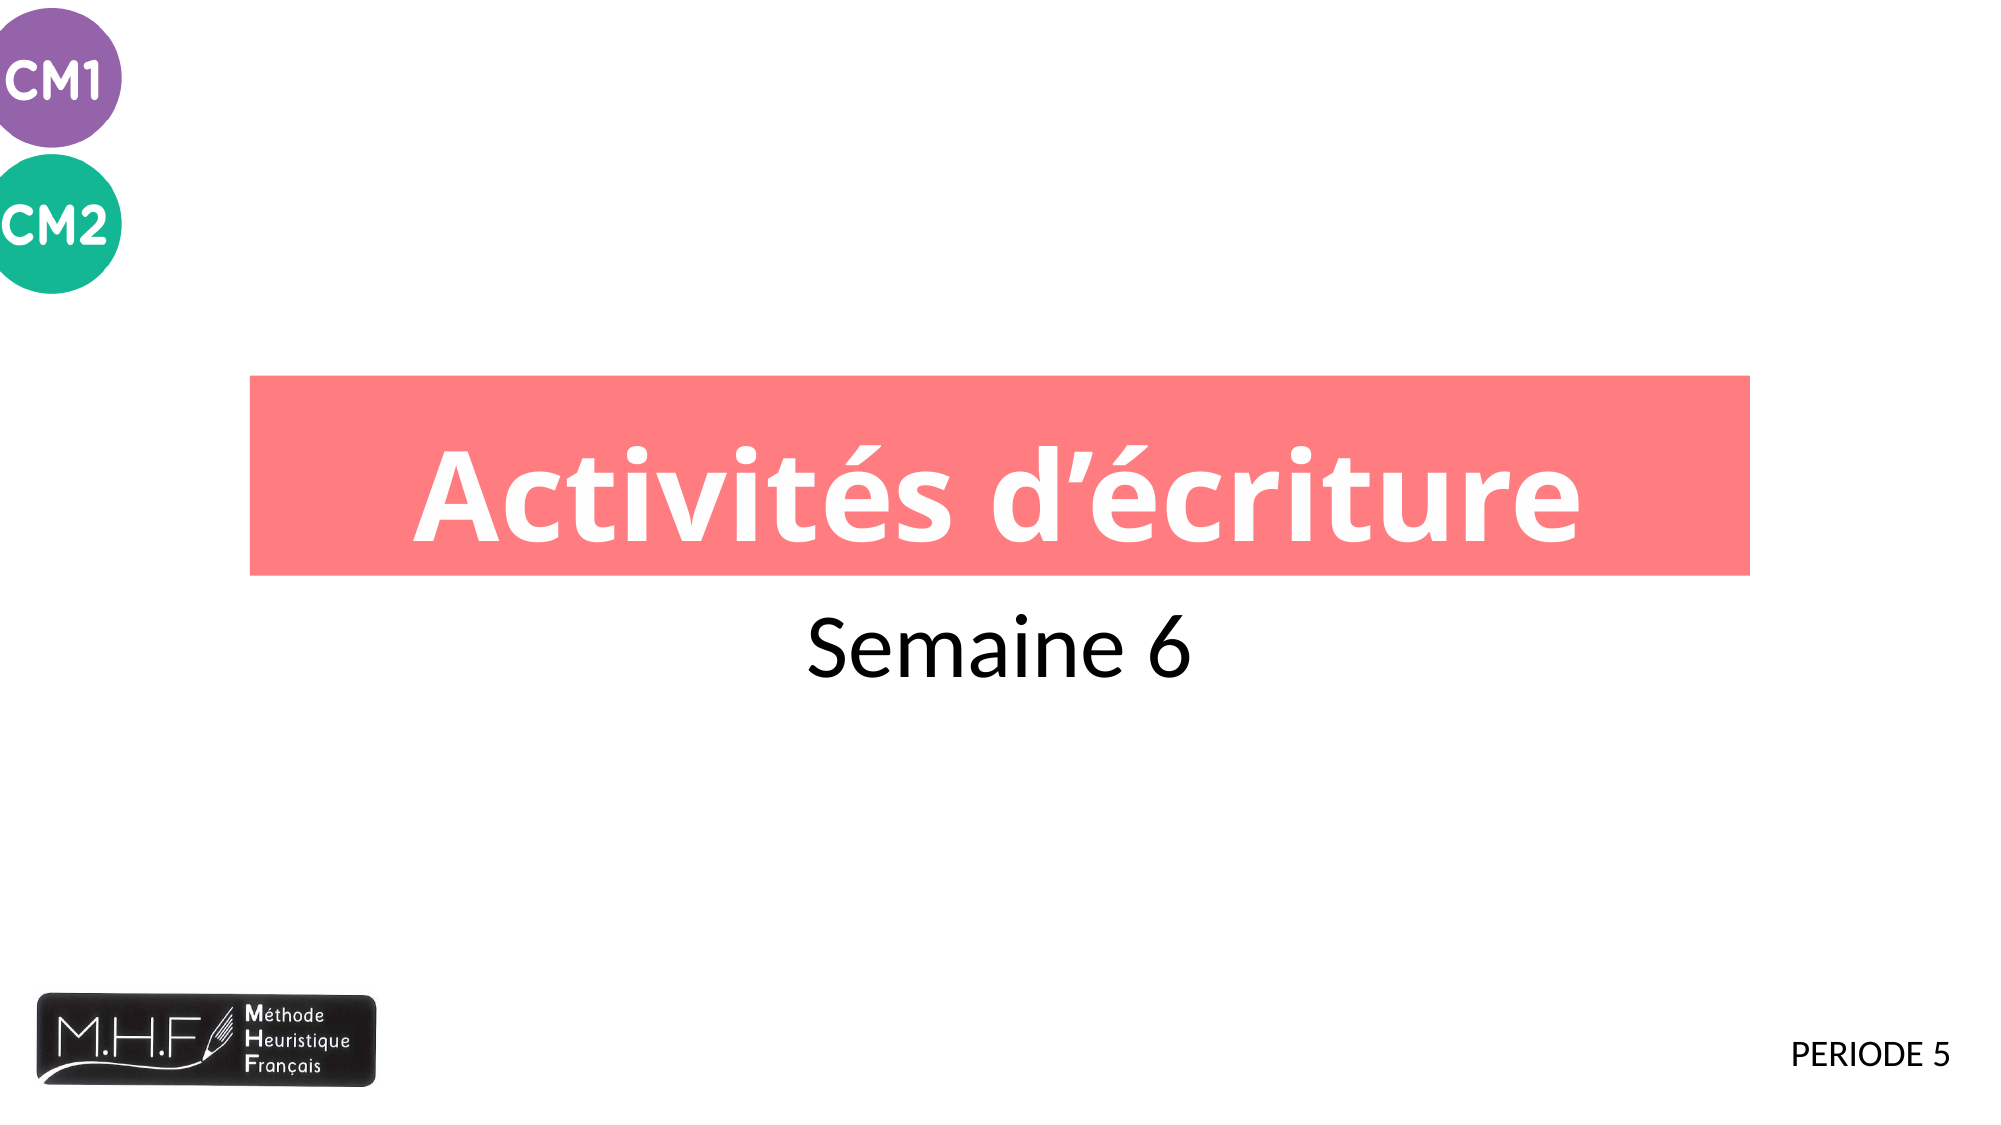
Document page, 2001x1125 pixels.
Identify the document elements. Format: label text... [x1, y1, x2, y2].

picture [33, 990, 379, 1089]
subtitle Semaine 6 [249, 590, 1750, 863]
title Activités d’écriture [249, 375, 1750, 576]
text_box PERIODE 5 [1362, 1021, 1967, 1082]
picture [0, 0, 134, 298]
